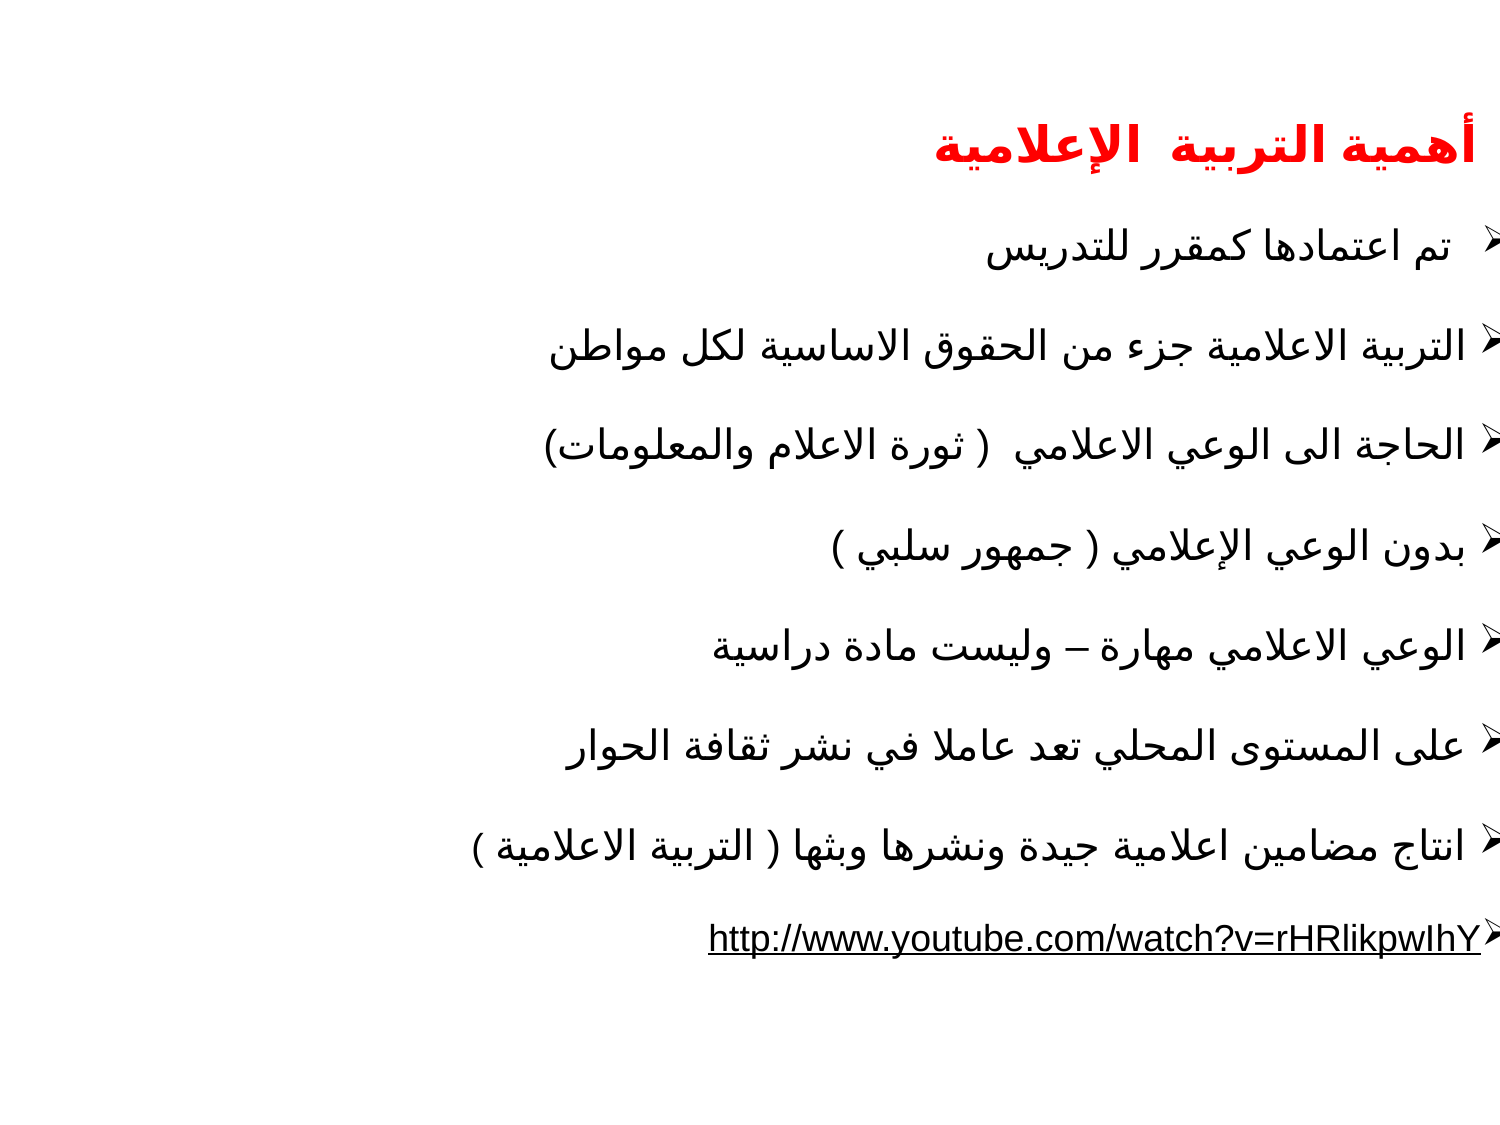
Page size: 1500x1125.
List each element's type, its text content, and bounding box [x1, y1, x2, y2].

text_box أهمية التربية الإعلامية [904, 105, 1493, 181]
text_box تم اعتمادها كمقرر للتدريس التربية الاعلامية جزء من الحقوق الاساسية لكل مواطن الحاجة الى الوعي الاعلامي ( ثورة الاعلام والمعلومات) بدون الوعي الإعلامي ( جمهور سلبي ) الوعي الاعلامي مهارة – وليست مادة دراسية على المستوى المحلي تعد عاملا في نشر ثقافة الحوار انتاج مضامين اعلامية جيدة ونشرها وبثها ( التربية الاعلامية ) http://www.youtube.com/watch?v=rHRlikpwIhY [446, 210, 1500, 966]
